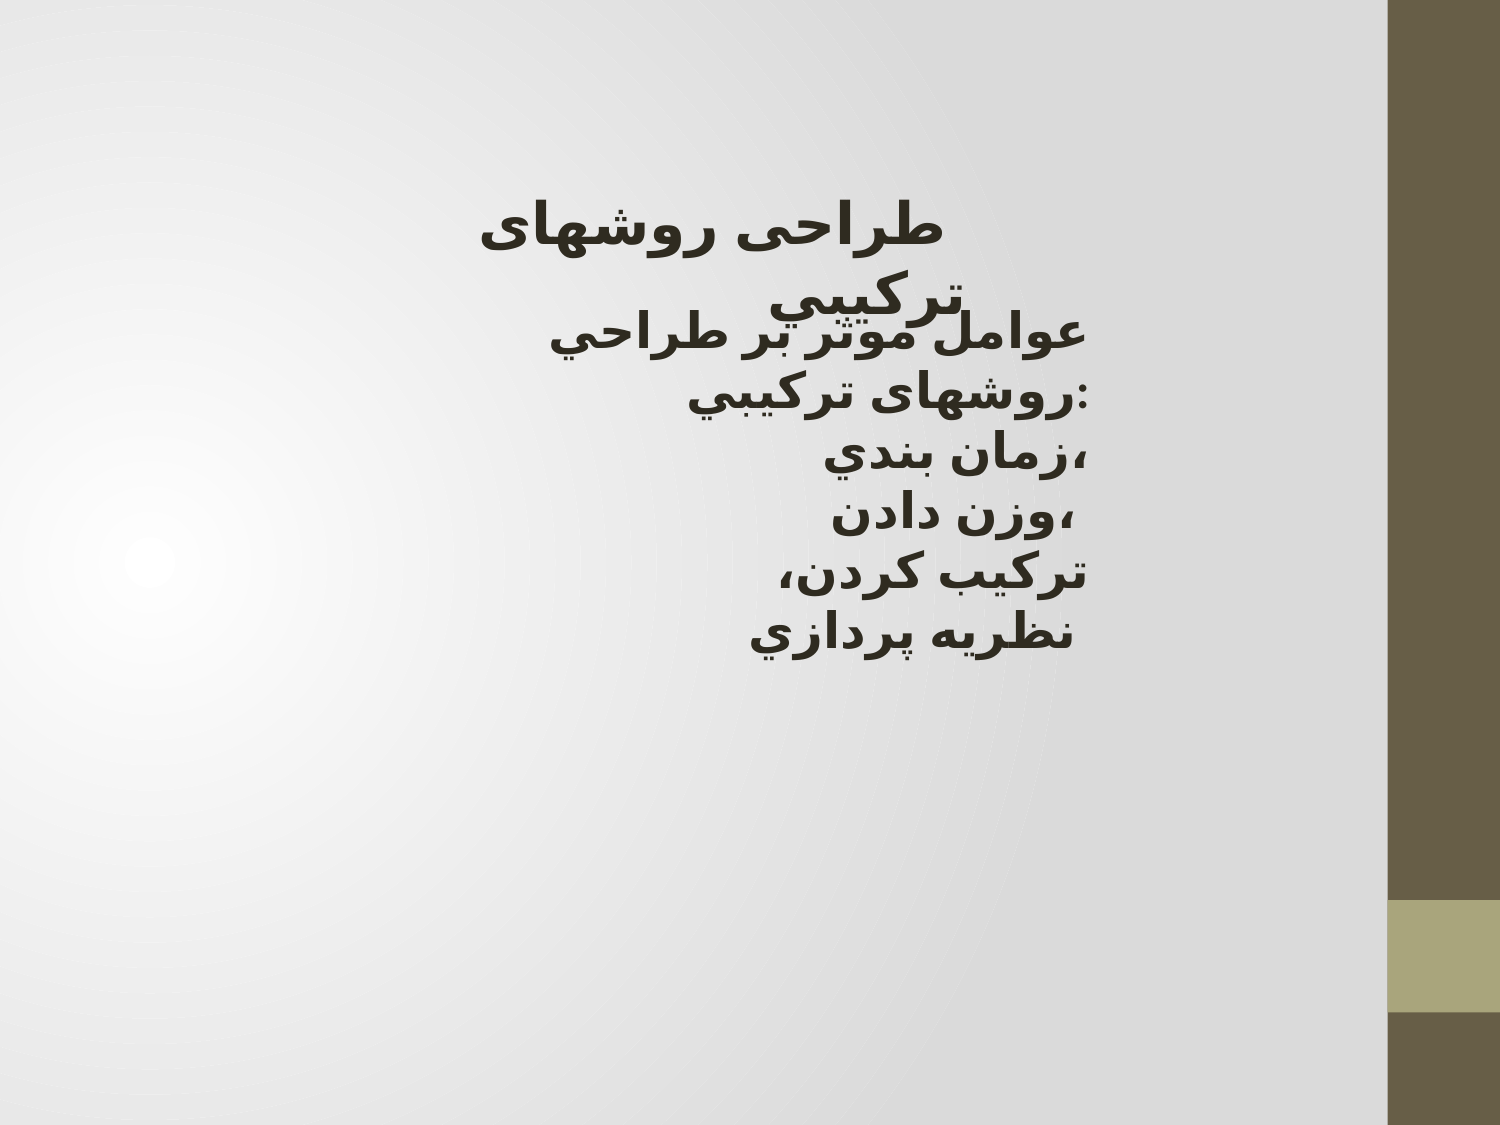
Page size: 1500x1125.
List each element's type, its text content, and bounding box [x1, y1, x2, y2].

text_box عوامل موثر بر طراحي روشهای ترکيبي: زمان بندي، وزن دادن، ترکيب کردن، نظريه پردازي [374, 290, 1105, 666]
text_box طراحی روشهای ترکيبي [383, 178, 981, 290]
